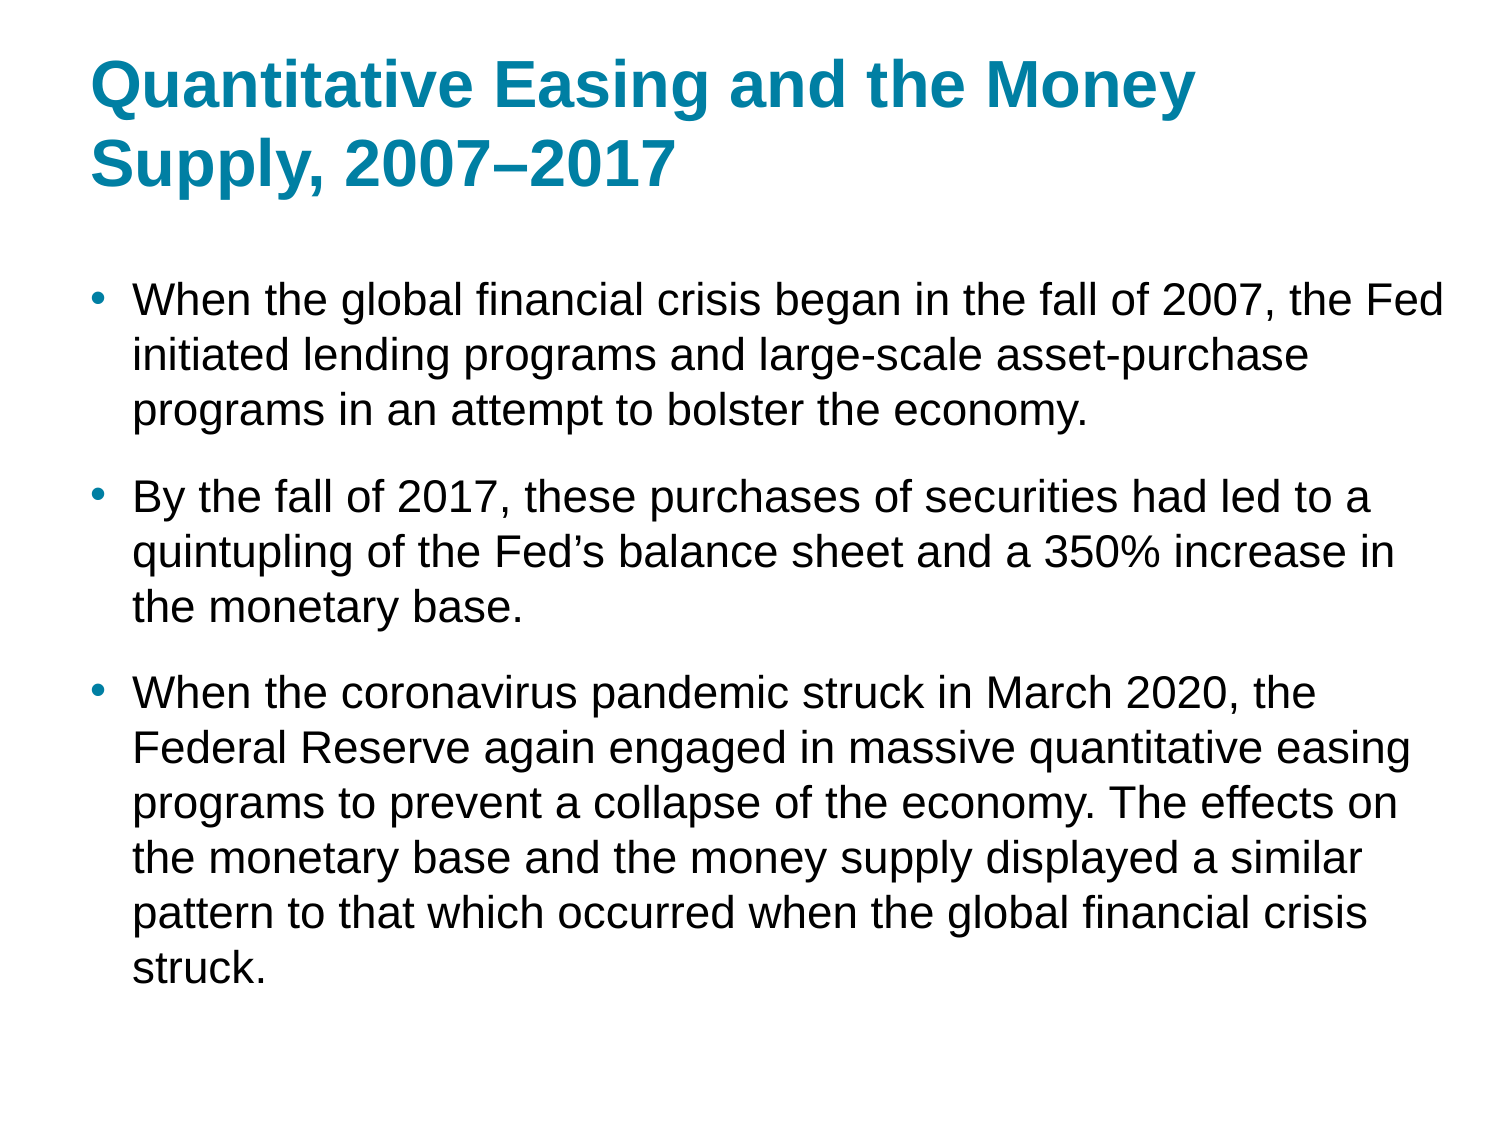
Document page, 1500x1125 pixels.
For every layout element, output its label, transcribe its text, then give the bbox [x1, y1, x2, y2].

list When the global financial crisis began in the fall of 2007, the Fed initiated lending programs and large-scale asset-purchase programs in an attempt to bolster the economy. By the fall of 2017, these purchases of securities had led to a quintupling of the Fed’s balance sheet and a 350% increase in the monetary base. When the coronavirus pandemic struck in March 2020, the Federal Reserve again engaged in massive quantitative easing programs to prevent a collapse of the economy. The effects on the monetary base and the money supply displayed a similar pattern to that which occurred when the global financial crisis struck. [75, 255, 1468, 1021]
title Quantitative Easing and the Money Supply, 2007–2017 [75, 35, 1425, 216]
